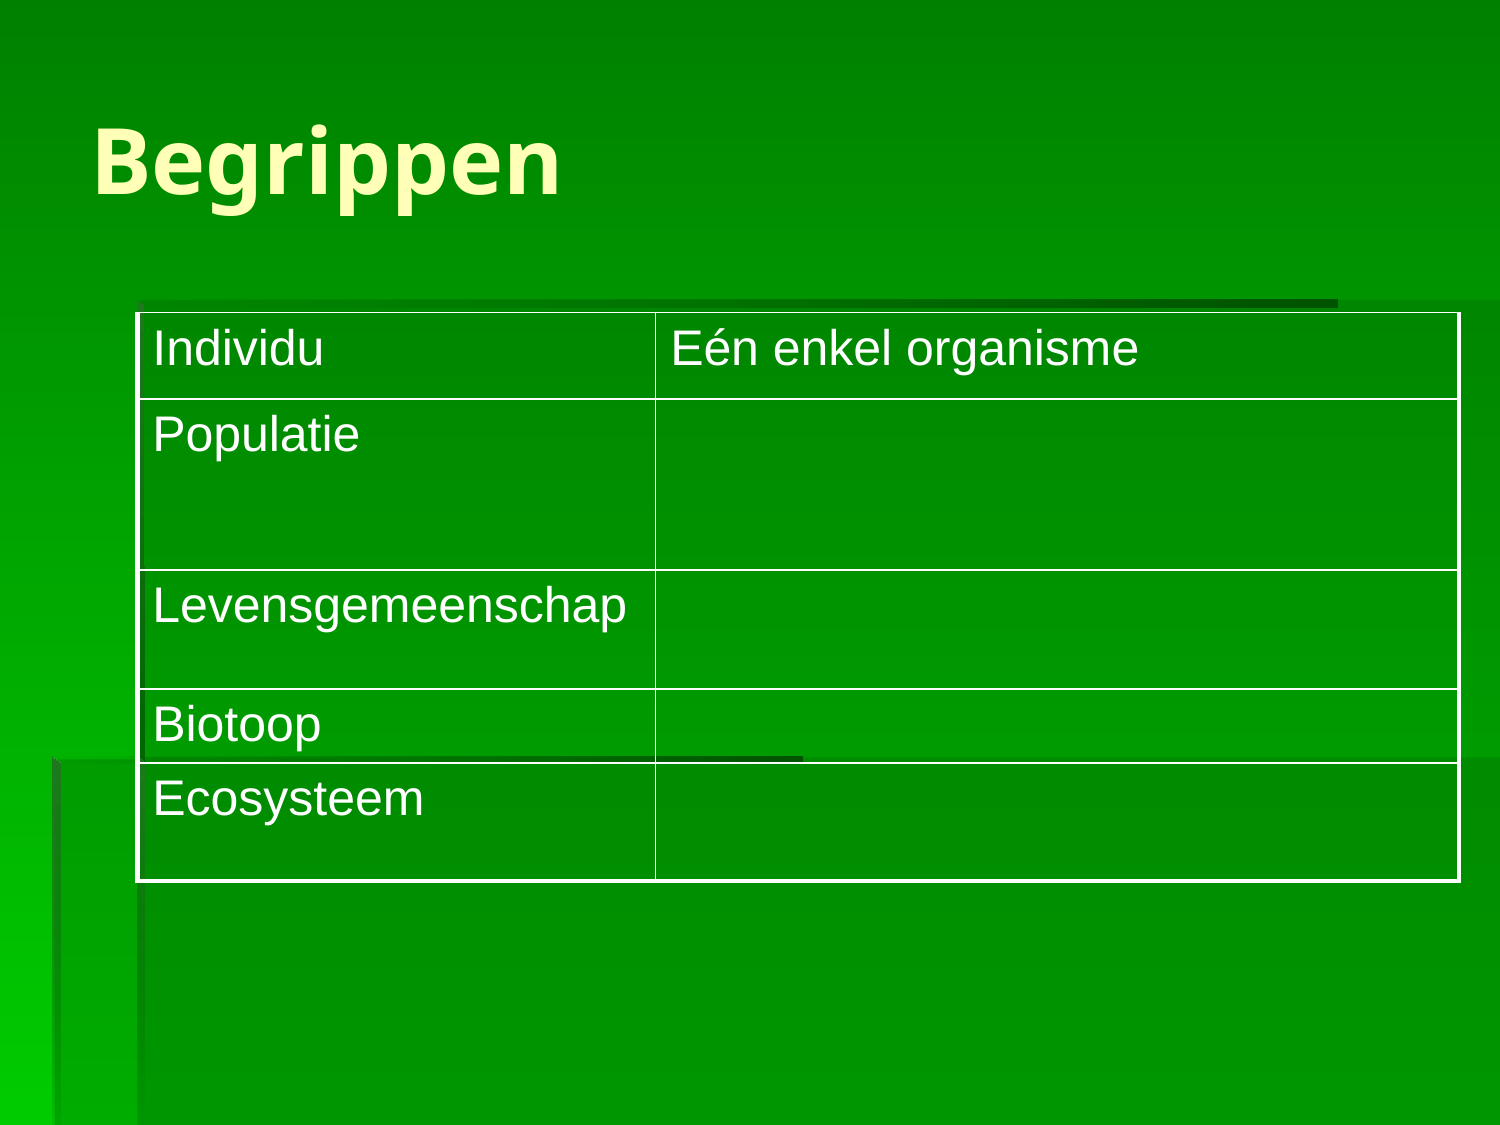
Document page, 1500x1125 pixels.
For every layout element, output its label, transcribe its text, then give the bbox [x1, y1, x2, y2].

table_cell [656, 764, 1457, 879]
table_cell [656, 690, 1457, 762]
table_header Individu [140, 313, 655, 398]
table_header Eén enkel organisme [656, 313, 1457, 398]
table_cell [656, 571, 1457, 688]
table_cell Biotoop [140, 690, 655, 762]
table_cell Levensgemeenschap [140, 571, 655, 688]
table_cell [656, 400, 1457, 569]
table_cell Ecosysteem [140, 764, 655, 879]
title Begrippen [75, 40, 1451, 275]
table_cell Populatie [140, 400, 655, 569]
